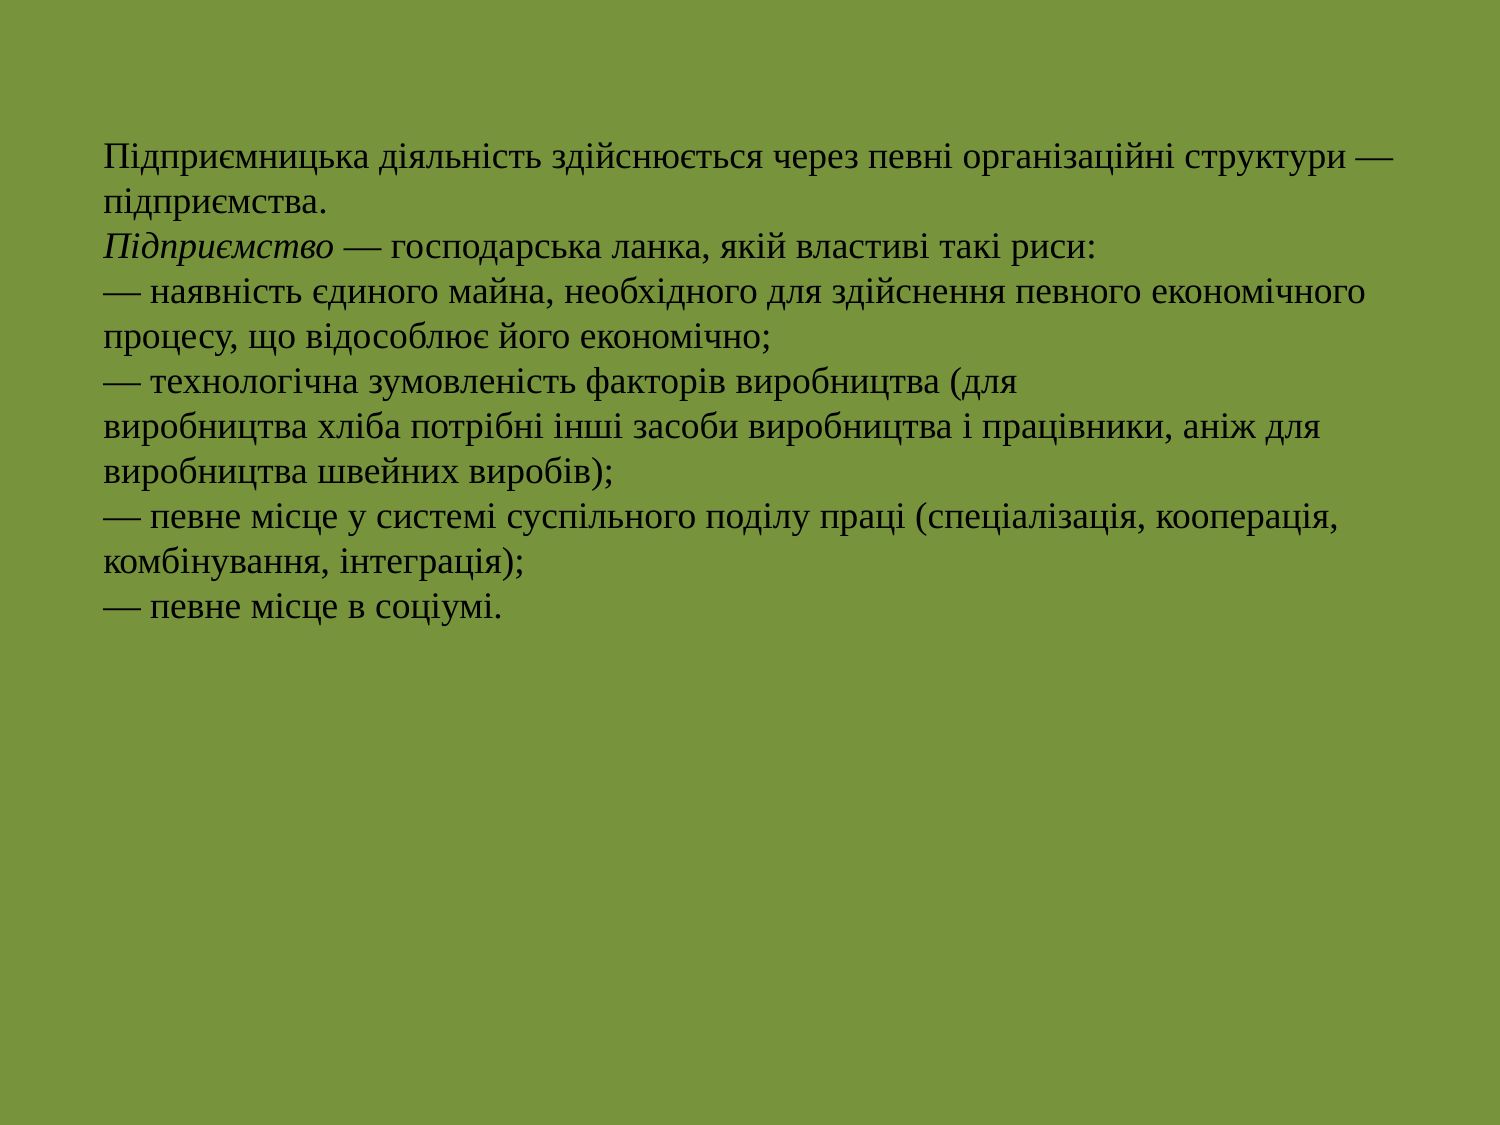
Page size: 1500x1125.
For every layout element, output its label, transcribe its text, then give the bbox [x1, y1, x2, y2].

text_box Підприємницька діяльність здійснюється через певні організаційні структури — підприємства. Підприємство — господарська ланка, якій властиві такі риси: — наявність єдиного майна, необхідного для здійснення певного економічного процесу, що відособлює його економічно; — технологічна зумовленість факторів виробництва (для виробництва хліба потрібні інші засоби виробництва і працівники, аніж для виробництва швейних виробів); — певне місце у системі суспільного поділу праці (спеціалізація, кооперація, комбінування, інтеграція); — певне місце в соціумі. [88, 123, 1447, 678]
